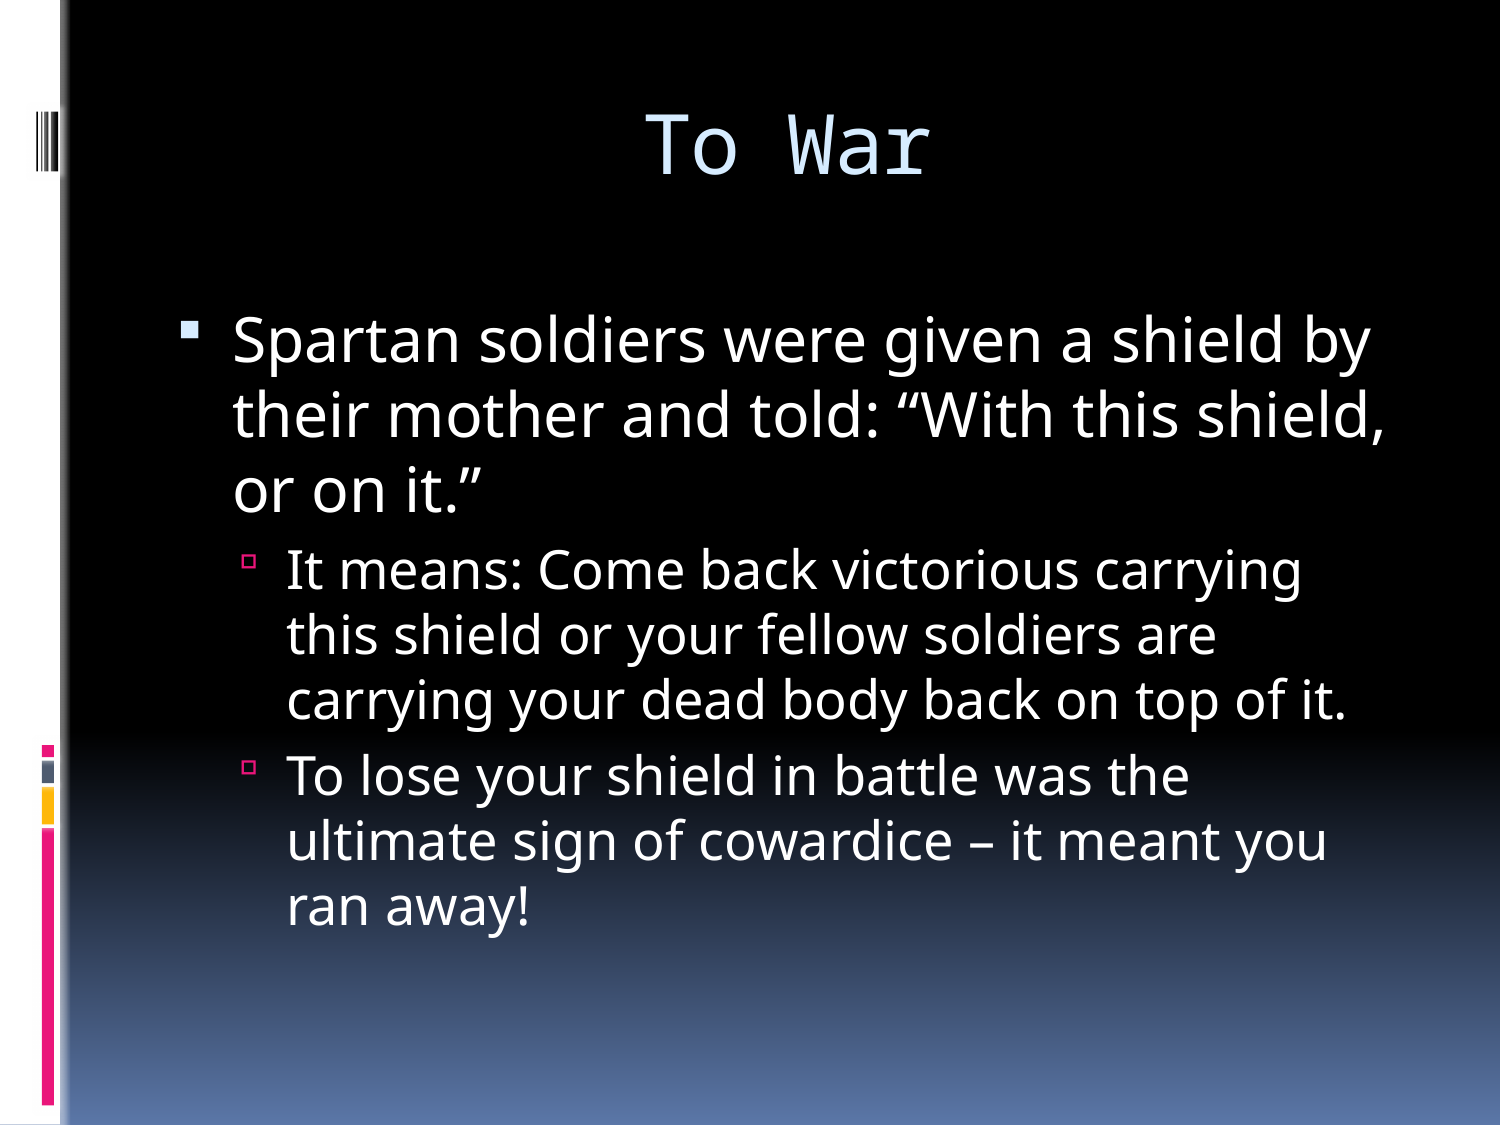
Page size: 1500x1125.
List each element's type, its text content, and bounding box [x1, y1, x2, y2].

title To War [150, 83, 1425, 234]
list Spartan soldiers were given a shield by their mother and told: “With this shield, or on it.” It means: Come back victorious carrying this shield or your fellow soldiers are carrying your dead body back on top of it. To lose your shield in battle was the ultimate sign of cowardice – it meant you ran away! [150, 292, 1425, 1043]
